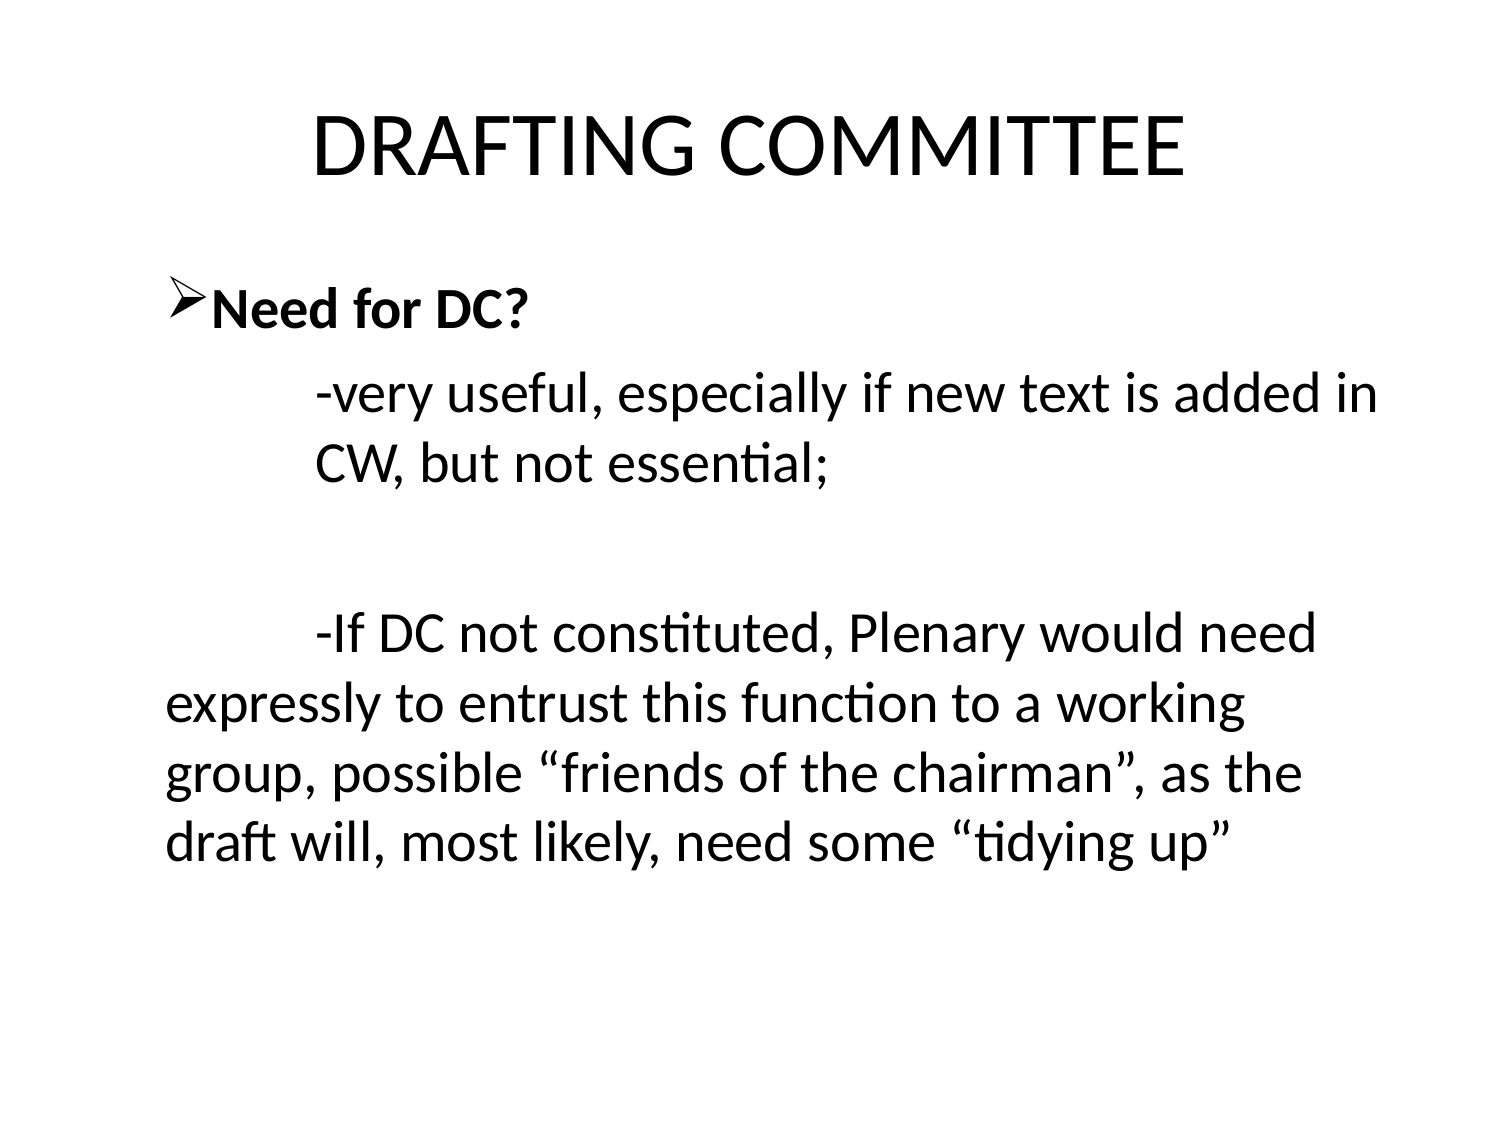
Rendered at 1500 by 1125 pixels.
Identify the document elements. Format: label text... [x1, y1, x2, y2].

list Need for DC? -very useful, especially if new text is added in CW, but not essential; -If DC not constituted, Plenary would need expressly to entrust this function to a working group, possible “friends of the chairman”, as the draft will, most likely, need some “tidying up” [75, 262, 1425, 1005]
title DRAFTING COMMITTEE [75, 45, 1425, 233]
